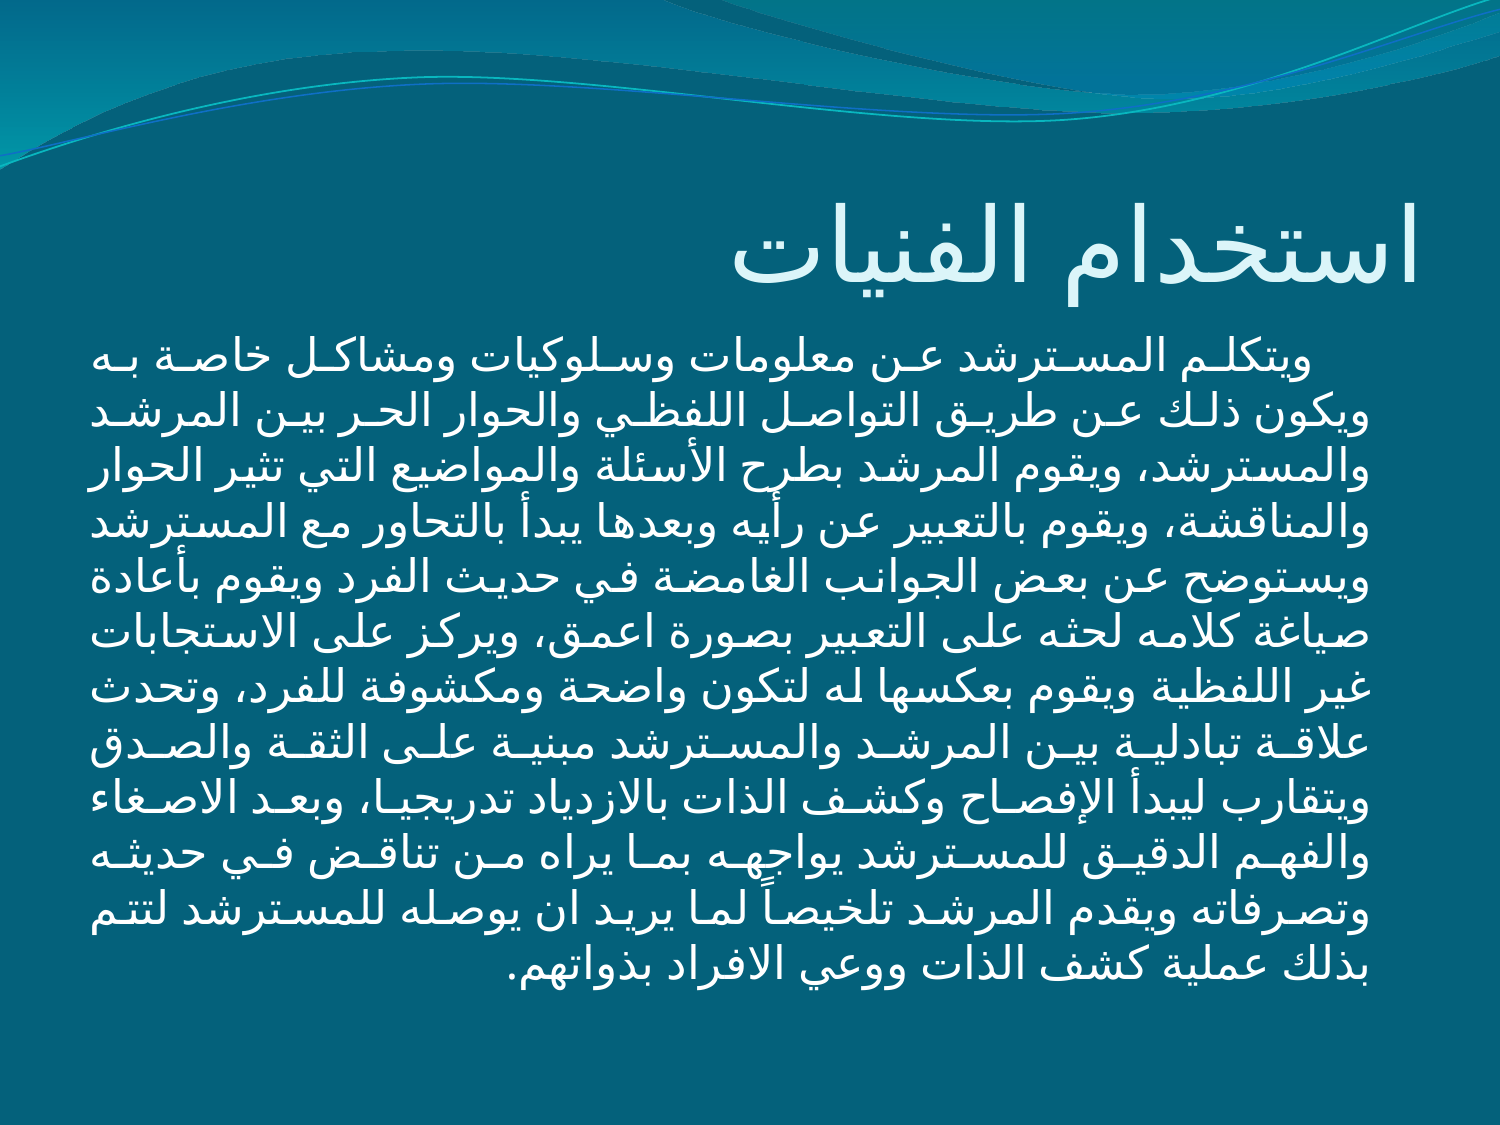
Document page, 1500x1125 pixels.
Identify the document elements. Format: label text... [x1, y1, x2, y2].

list ويتكلم المسترشد عن معلومات وسلوكيات ومشاكل خاصة به ويكون ذلك عن طريق التواصل اللفظي والحوار الحر بين المرشد والمسترشد، ويقوم المرشد بطرح الأسئلة والمواضيع التي تثير الحوار والمناقشة، ويقوم بالتعبير عن رأيه وبعدها يبدأ بالتحاور مع المسترشد ويستوضح عن بعض الجوانب الغامضة في حديث الفرد ويقوم بأعادة صياغة كلامه لحثه على التعبير بصورة اعمق، ويركز على الاستجابات غير اللفظية ويقوم بعكسها له لتكون واضحة ومكشوفة للفرد، وتحدث علاقة تبادلية بين المرشد والمسترشد مبنية على الثقة والصدق ويتقارب ليبدأ الإفصاح وكشف الذات بالازدياد تدريجيا، وبعد الاصغاء والفهم الدقيق للمسترشد يواجهه بما يراه من تناقض في حديثه وتصرفاته ويقدم المرشد تلخيصاً لما يريد ان يوصله للمسترشد لتتم بذلك عملية كشف الذات ووعي الافراد بذواتهم. [75, 317, 1425, 1038]
title استخدام الفنيات [75, 115, 1425, 303]
